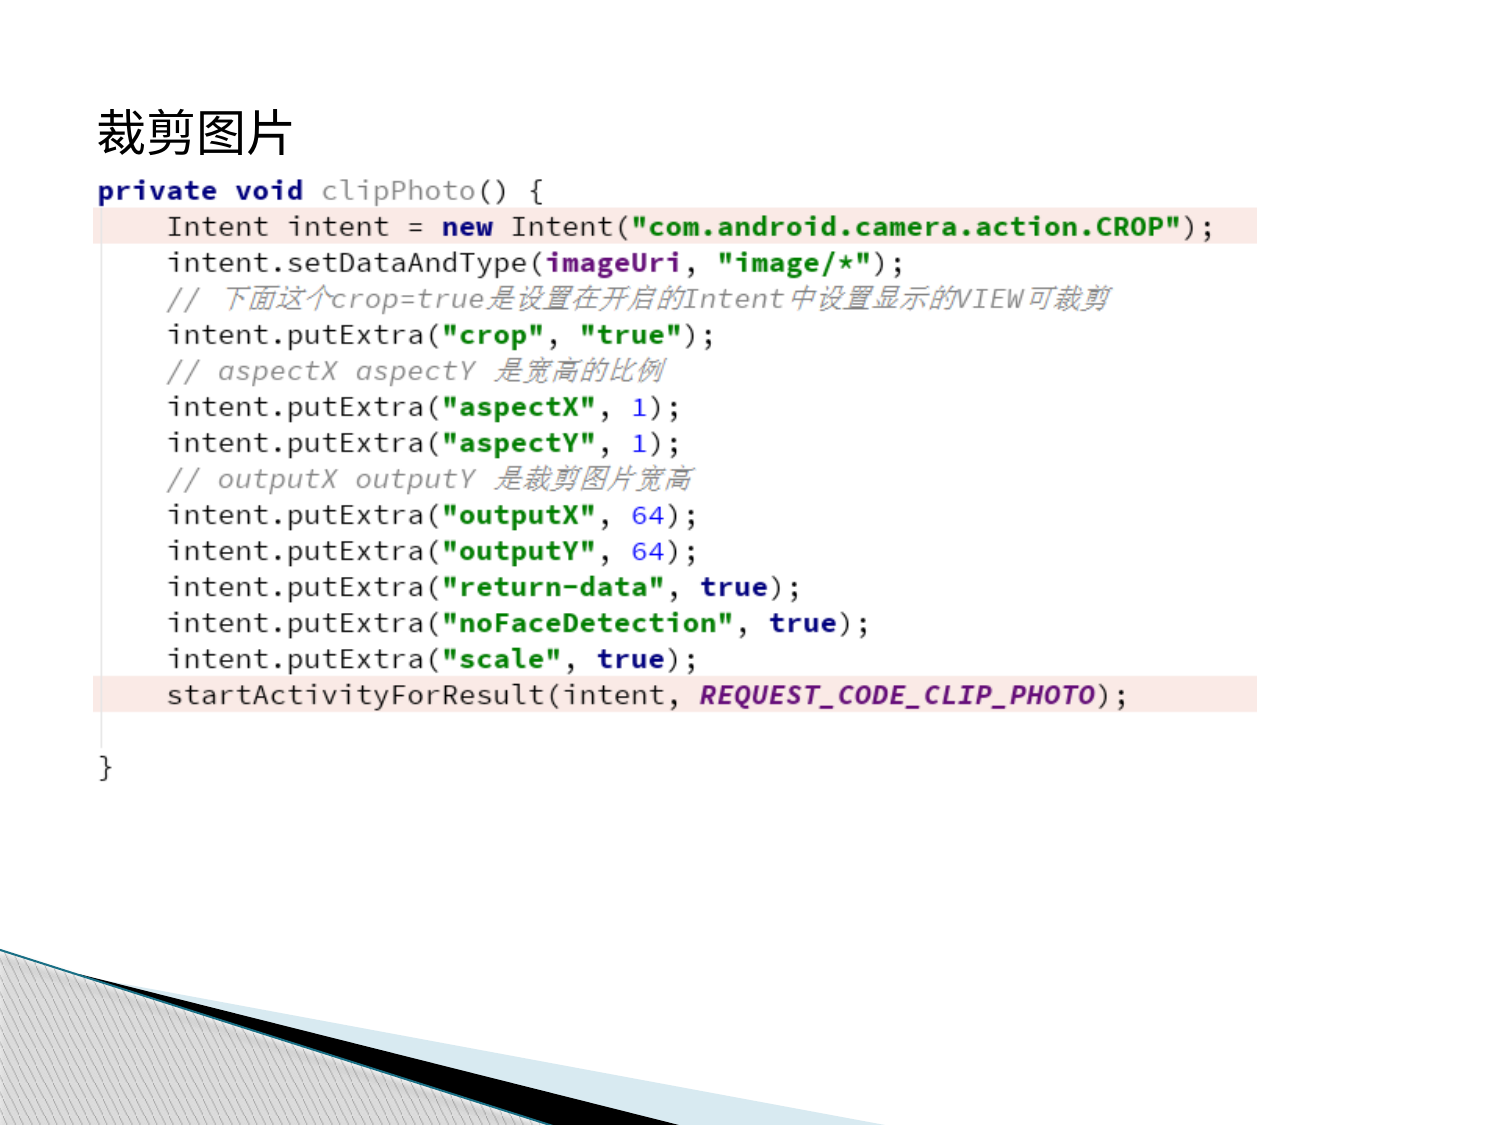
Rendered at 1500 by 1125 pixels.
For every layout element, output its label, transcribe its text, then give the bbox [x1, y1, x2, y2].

text_box 裁剪图片 [82, 93, 1219, 169]
picture [93, 175, 1257, 789]
